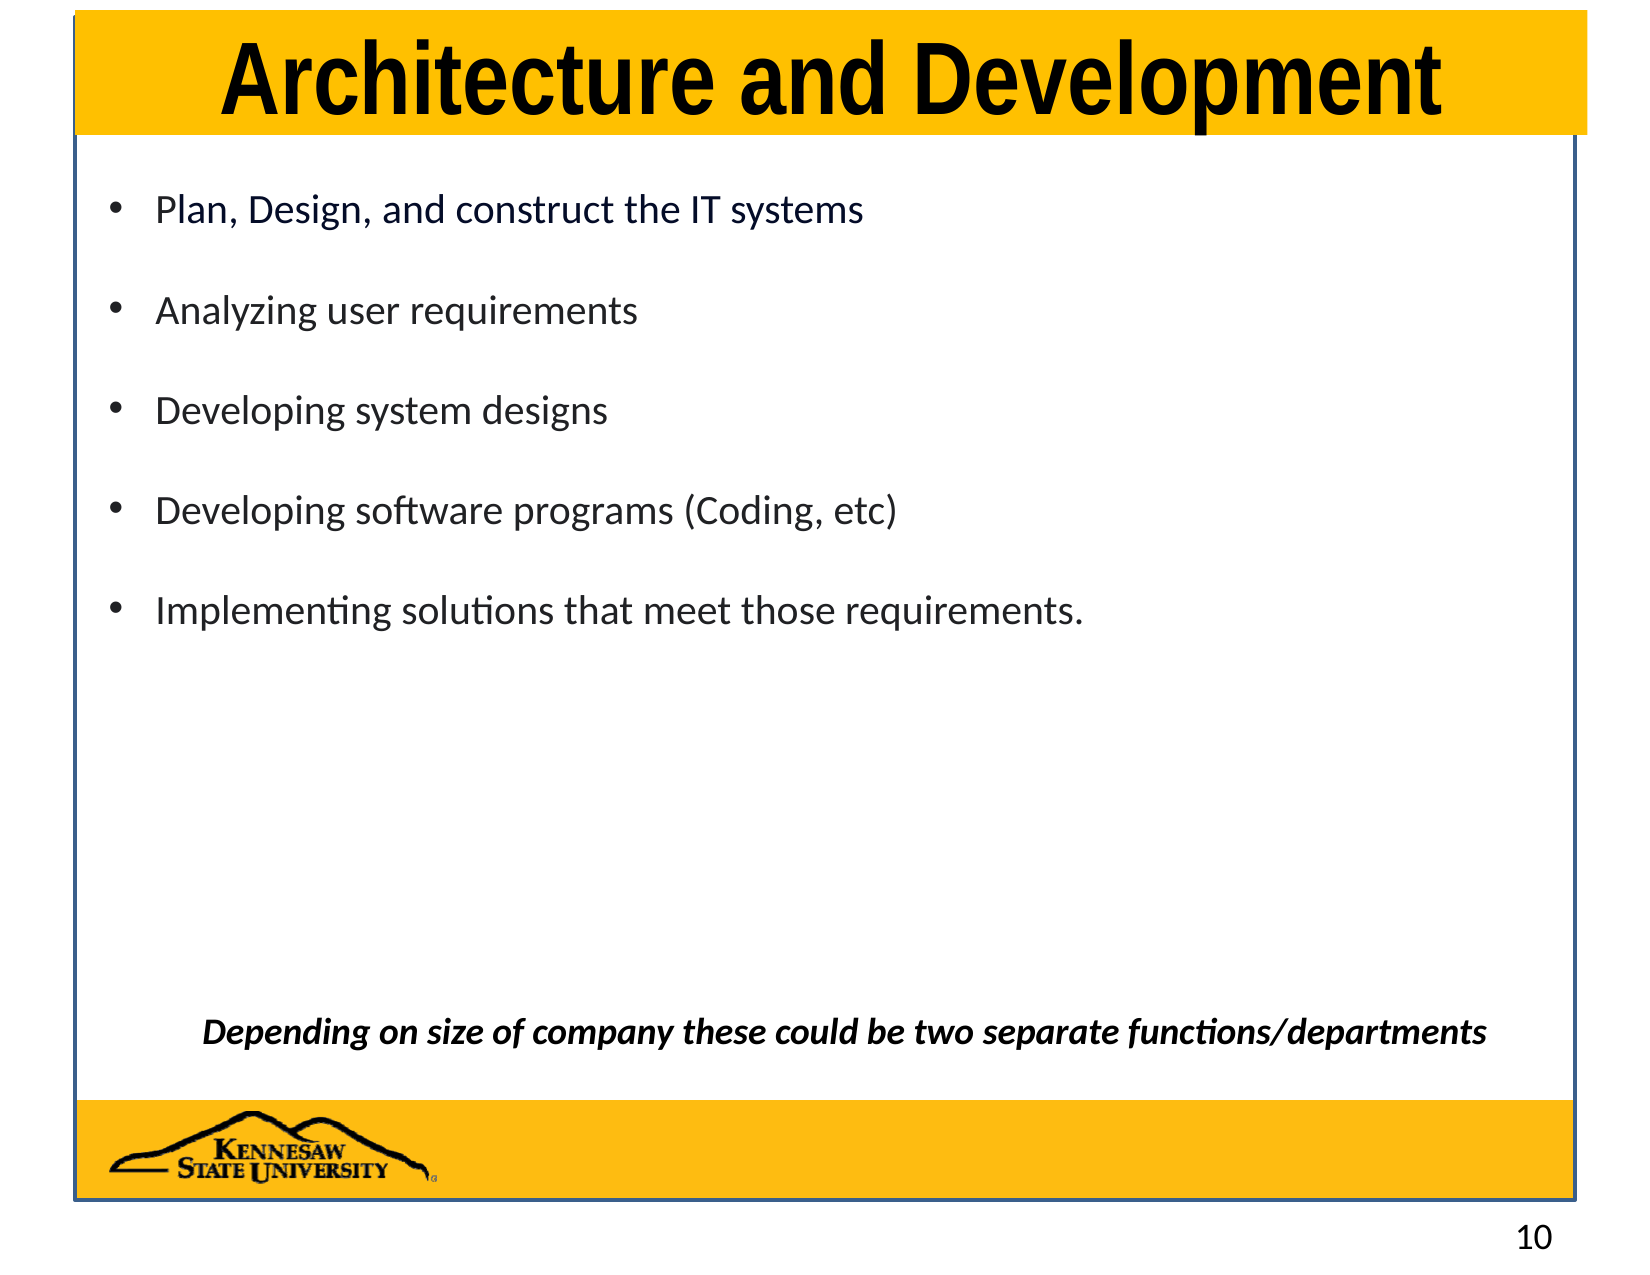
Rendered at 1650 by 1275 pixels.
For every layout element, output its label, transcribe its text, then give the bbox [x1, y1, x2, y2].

title Architecture and Development [75, 10, 1588, 135]
picture [108, 1111, 437, 1184]
text_box Plan, Design, and construct the IT systems Analyzing user requirements Developing system designs Developing software programs (Coding, etc) Implementing solutions that meet those requirements. [93, 174, 1557, 640]
text_box Depending on size of company these could be two separate functions/departments [187, 999, 1513, 1060]
